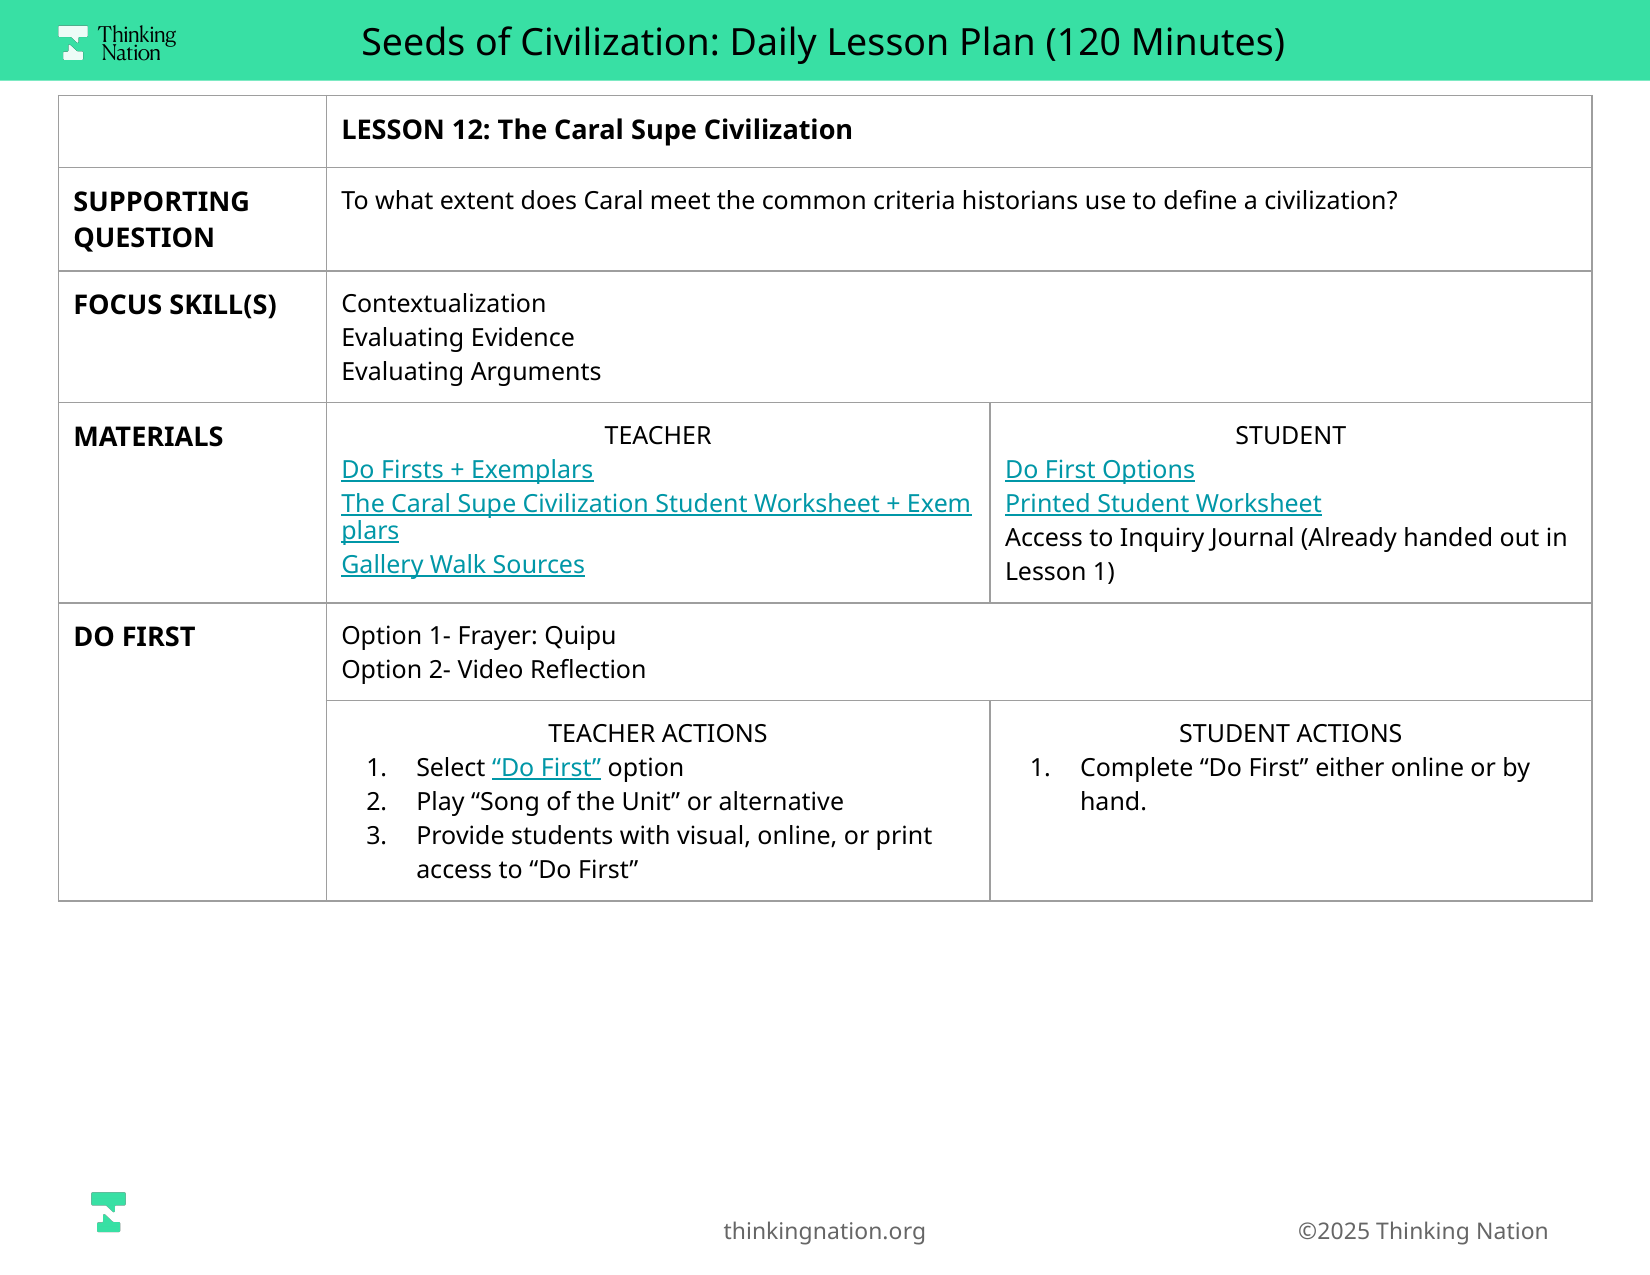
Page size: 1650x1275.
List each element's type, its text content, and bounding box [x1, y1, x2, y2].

table_cell SUPPORTING QUESTION [59, 168, 326, 270]
table_cell To what extent does Caral meet the common criteria historians use to define a civilization? [327, 168, 1591, 270]
table_cell DO FIRST [59, 604, 326, 900]
table_cell Option 1- Frayer: Quipu Option 2- Video Reflection [327, 604, 1591, 700]
table_cell STUDENT ACTIONS Complete “Do First” either online or by hand. [991, 701, 1591, 900]
picture [80, 1184, 136, 1240]
text_box ©2025 Thinking Nation [1174, 1200, 1566, 1240]
table_cell STUDENT Do First Options Printed Student Worksheet Access to Inquiry Journal (Already handed out in Lesson 1) [991, 403, 1591, 602]
table_header LESSON 12: The Caral Supe Civilization [327, 96, 1591, 167]
text_box Seeds of Civilization: Daily Lesson Plan (120 Minutes) [0, 0, 1650, 81]
table_cell TEACHER Do Firsts + Exemplars The Caral Supe Civilization Student Worksheet + Exemplars Gallery Walk Sources [327, 403, 989, 602]
table_cell FOCUS SKILL(S) [59, 272, 326, 402]
picture [45, 14, 180, 85]
text_box thinkingnation.org [629, 1200, 1021, 1240]
table_cell Contextualization Evaluating Evidence Evaluating Arguments [327, 272, 1591, 402]
table_cell TEACHER ACTIONS Select “Do First” option Play “Song of the Unit” or alternative Provide students with visual, online, or print access to “Do First” [327, 701, 989, 900]
table_cell MATERIALS [59, 403, 326, 602]
table_header [59, 96, 326, 167]
